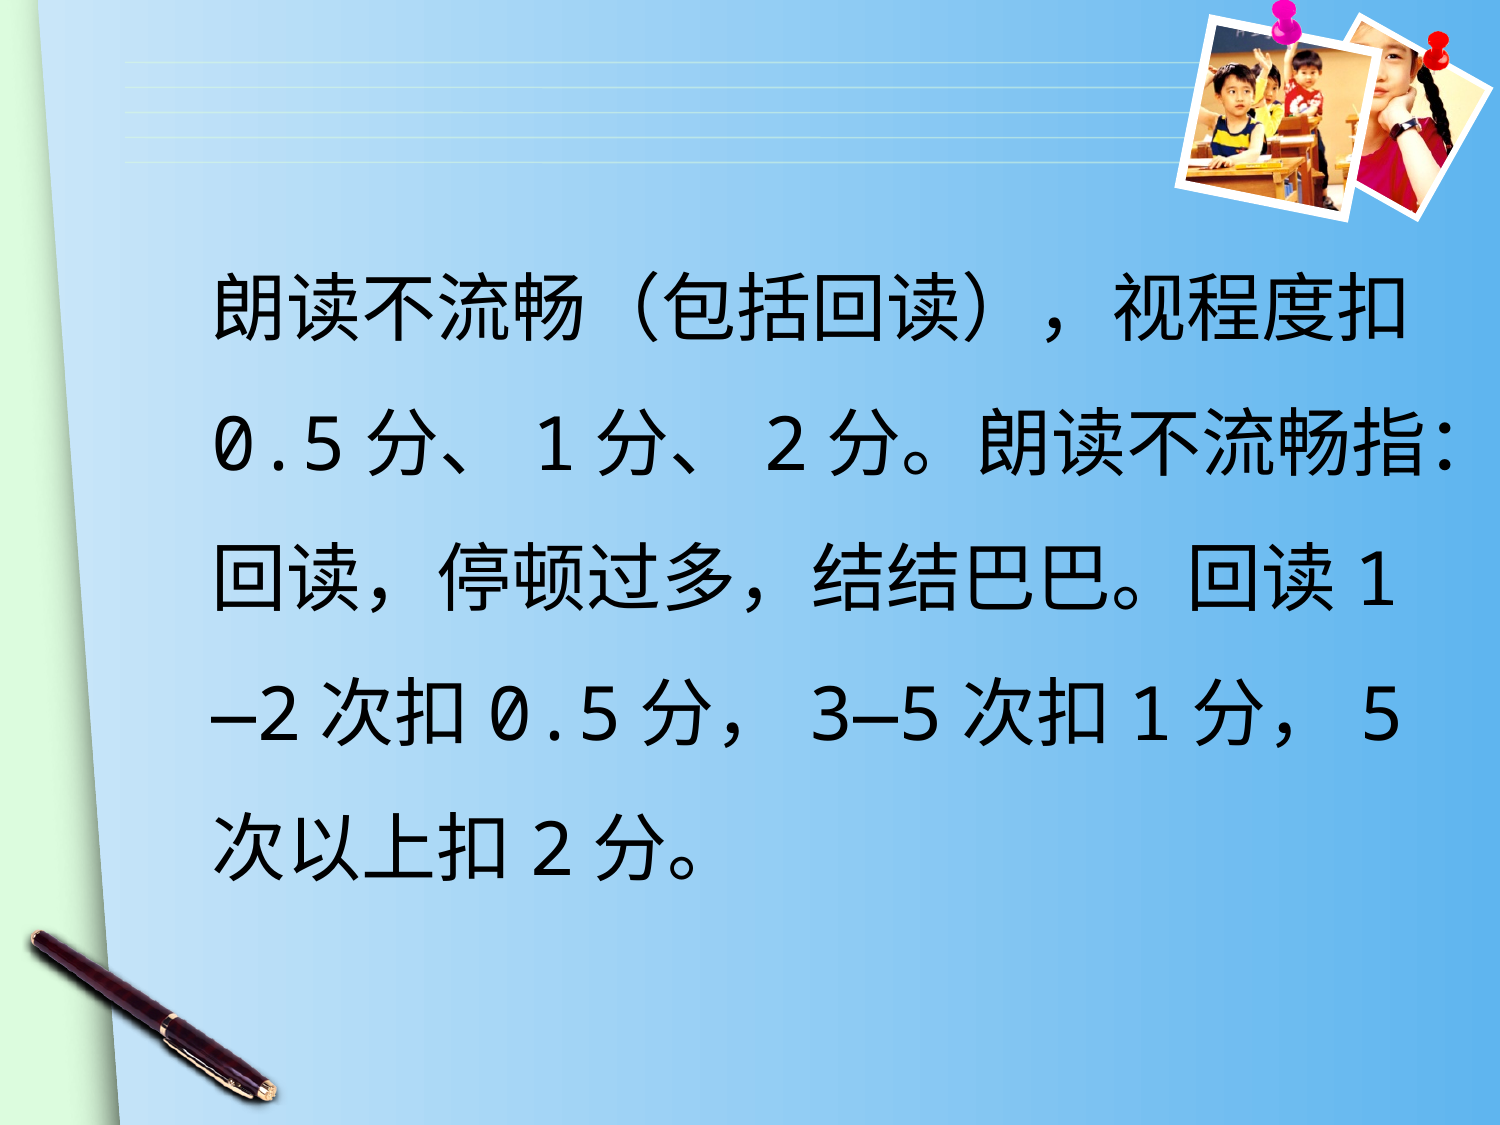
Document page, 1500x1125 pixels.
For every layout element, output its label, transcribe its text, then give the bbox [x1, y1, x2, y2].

picture [1186, 0, 1371, 208]
text_box 朗读不流畅（包括回读），视程度扣0.5分、1分、2分。朗读不流畅指：回读，停顿过多，结结巴巴。回读1—2次扣0.5分，3—5次扣1分，5次以上扣2分。 [196, 208, 1447, 898]
picture [0, 0, 288, 1125]
picture [1351, 22, 1484, 208]
